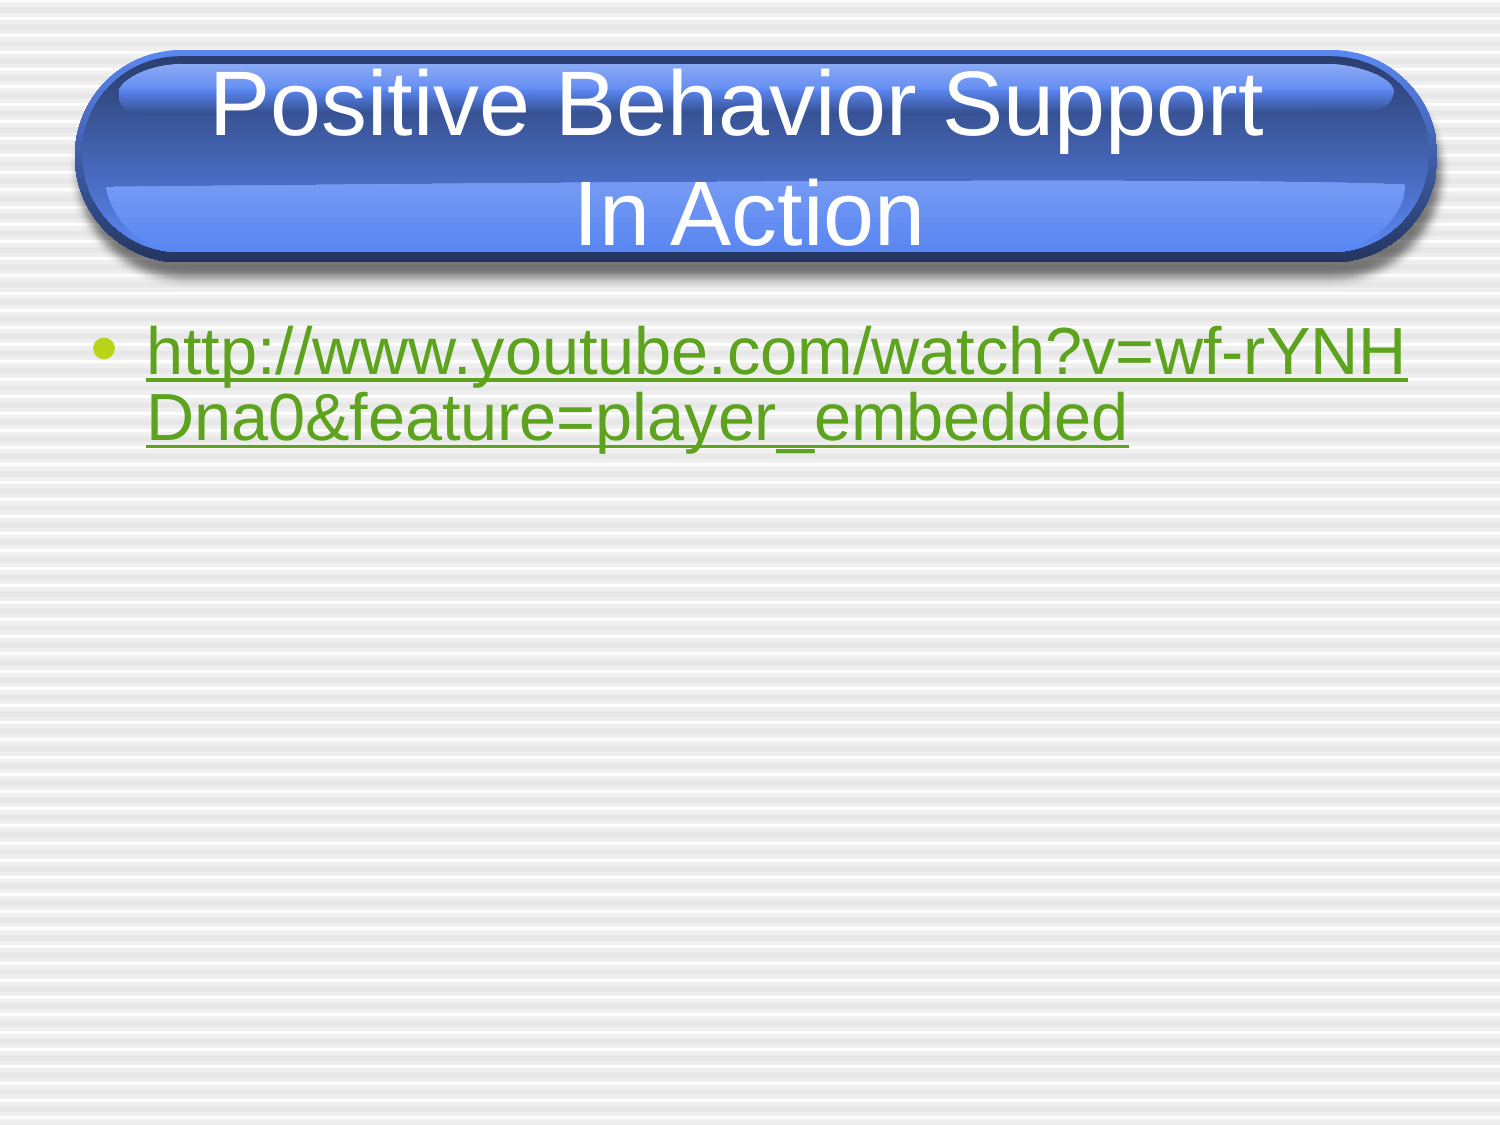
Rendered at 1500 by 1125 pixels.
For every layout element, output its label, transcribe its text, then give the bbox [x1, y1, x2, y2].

list http://www.youtube.com/watch?v=wf-rYNHDna0&feature=player_embedded [74, 299, 1438, 1001]
picture [0, 0, 1500, 1125]
title Positive Behavior Support In Action [112, 60, 1388, 249]
